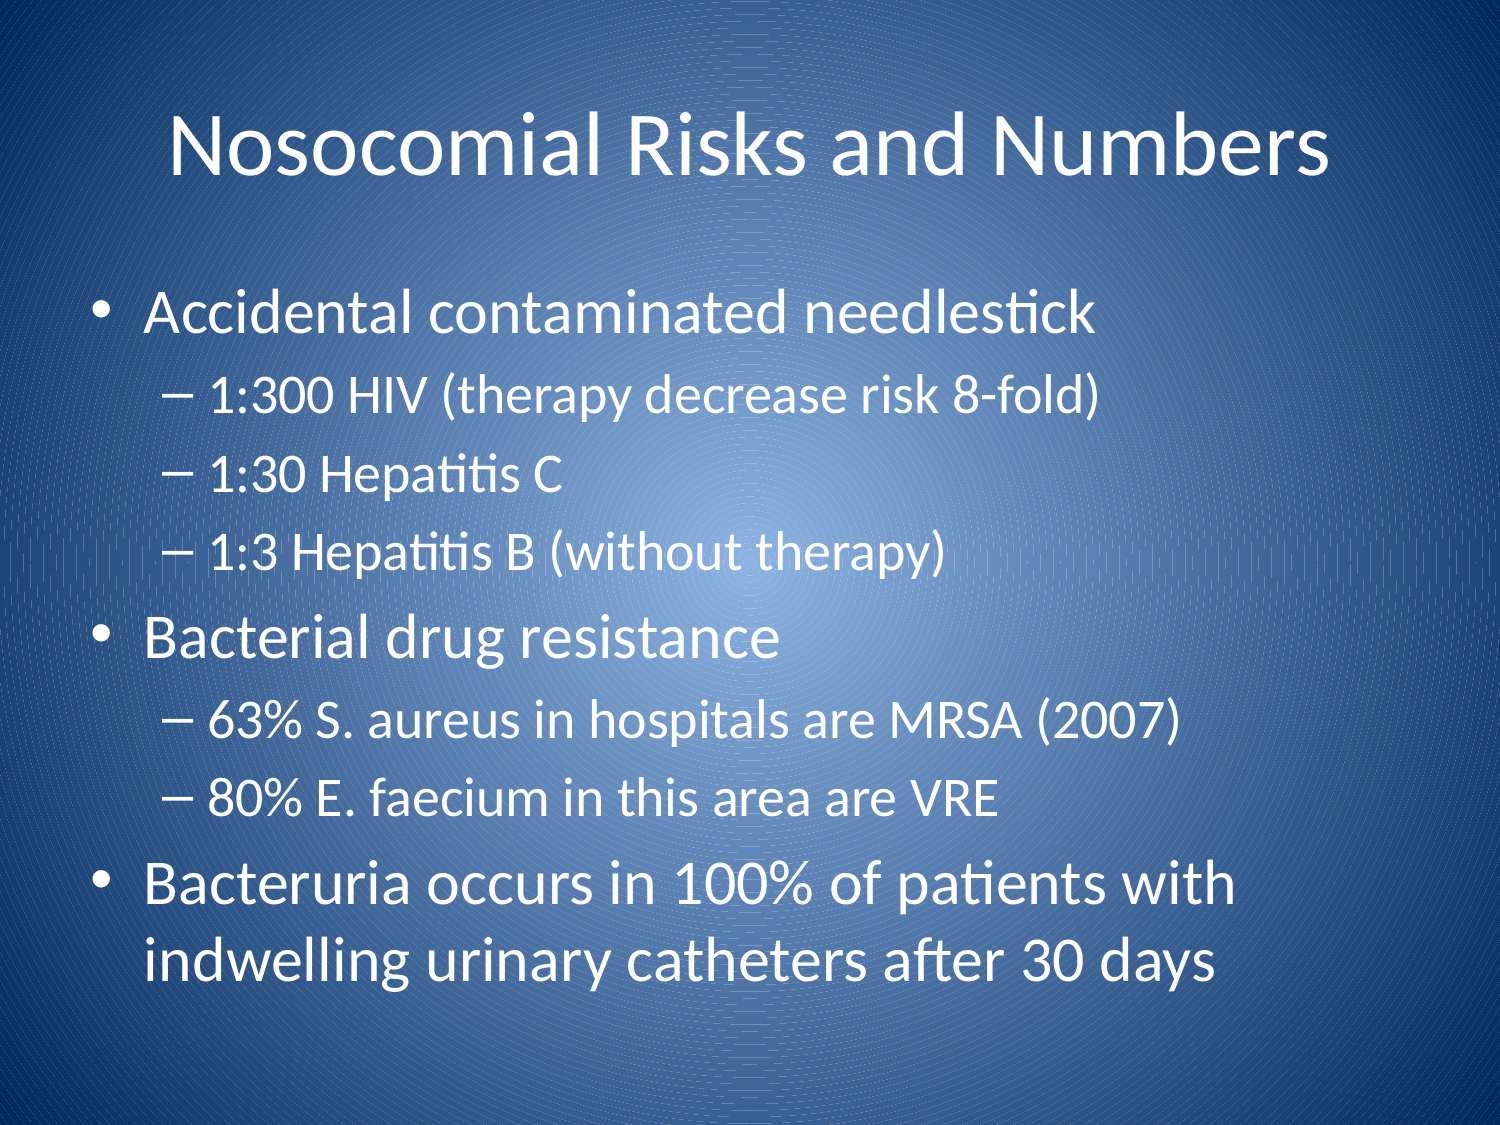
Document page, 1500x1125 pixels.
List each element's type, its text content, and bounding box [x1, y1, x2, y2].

list Accidental contaminated needlestick 1:300 HIV (therapy decrease risk 8-fold) 1:30 Hepatitis C 1:3 Hepatitis B (without therapy) Bacterial drug resistance 63% S. aureus in hospitals are MRSA (2007) 80% E. faecium in this area are VRE Bacteruria occurs in 100% of patients with indwelling urinary catheters after 30 days [75, 262, 1425, 1005]
title Nosocomial Risks and Numbers [75, 45, 1425, 233]
